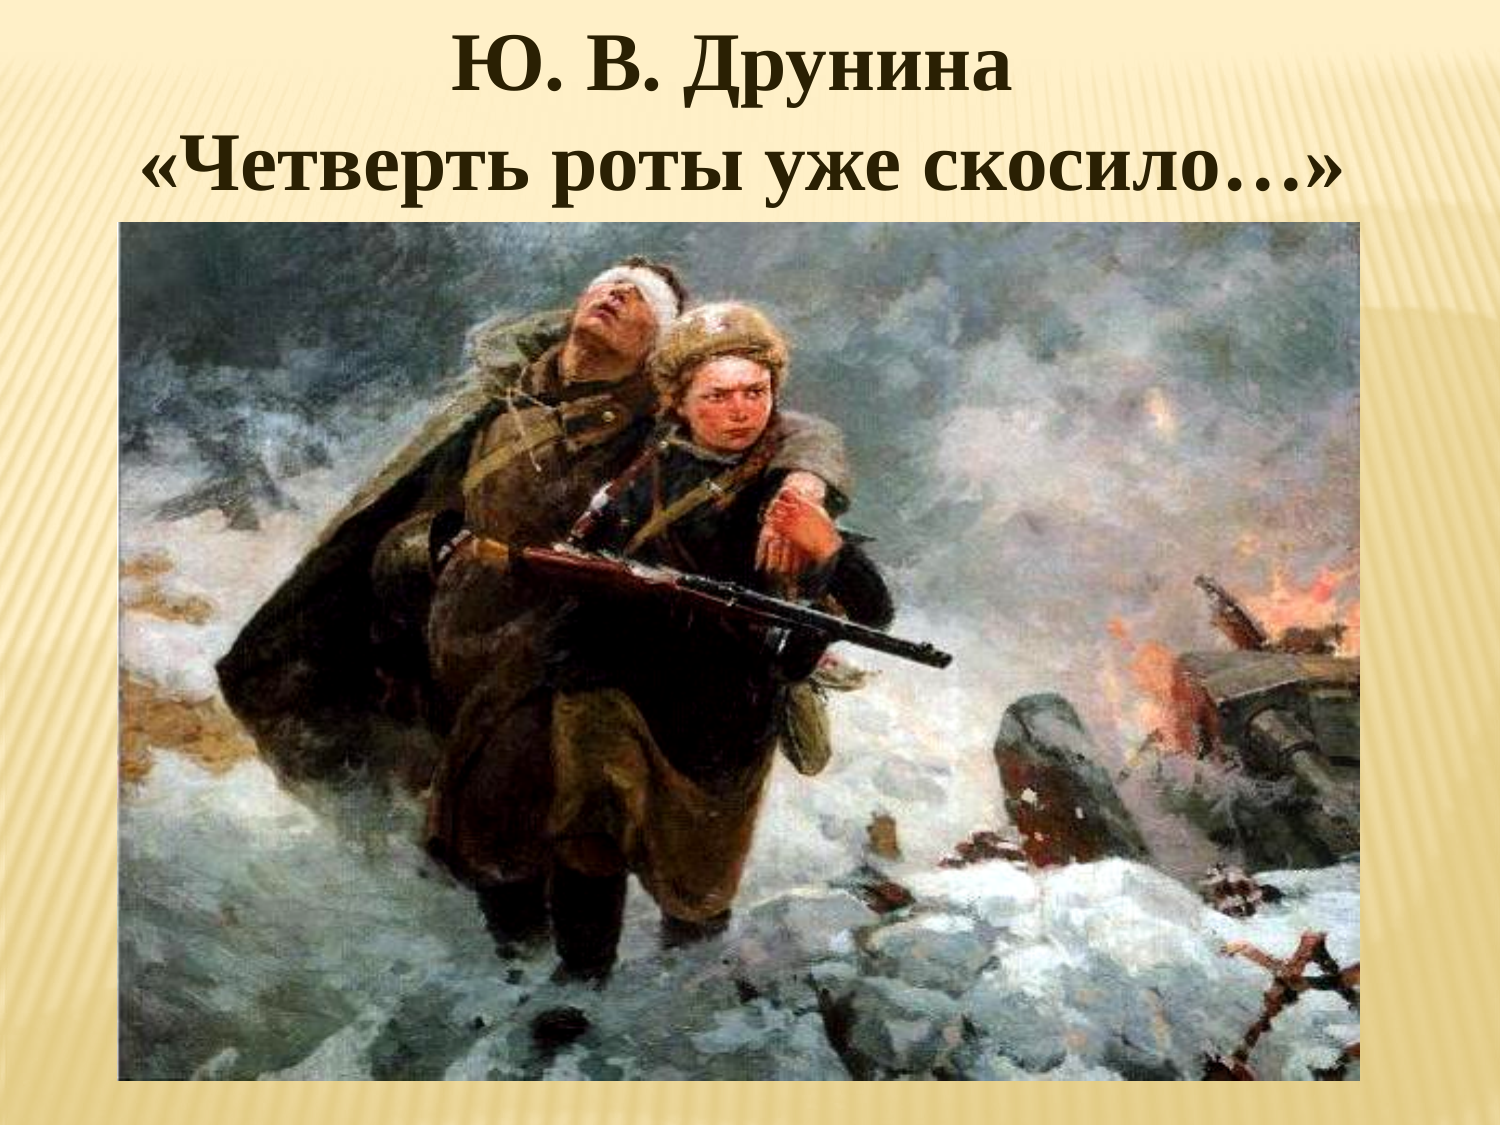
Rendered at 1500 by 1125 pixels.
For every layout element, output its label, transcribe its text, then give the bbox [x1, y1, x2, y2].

picture [116, 222, 1360, 1082]
text_box Ю. В. Друнина «Четверть роты уже скосило…» [46, 0, 1395, 215]
